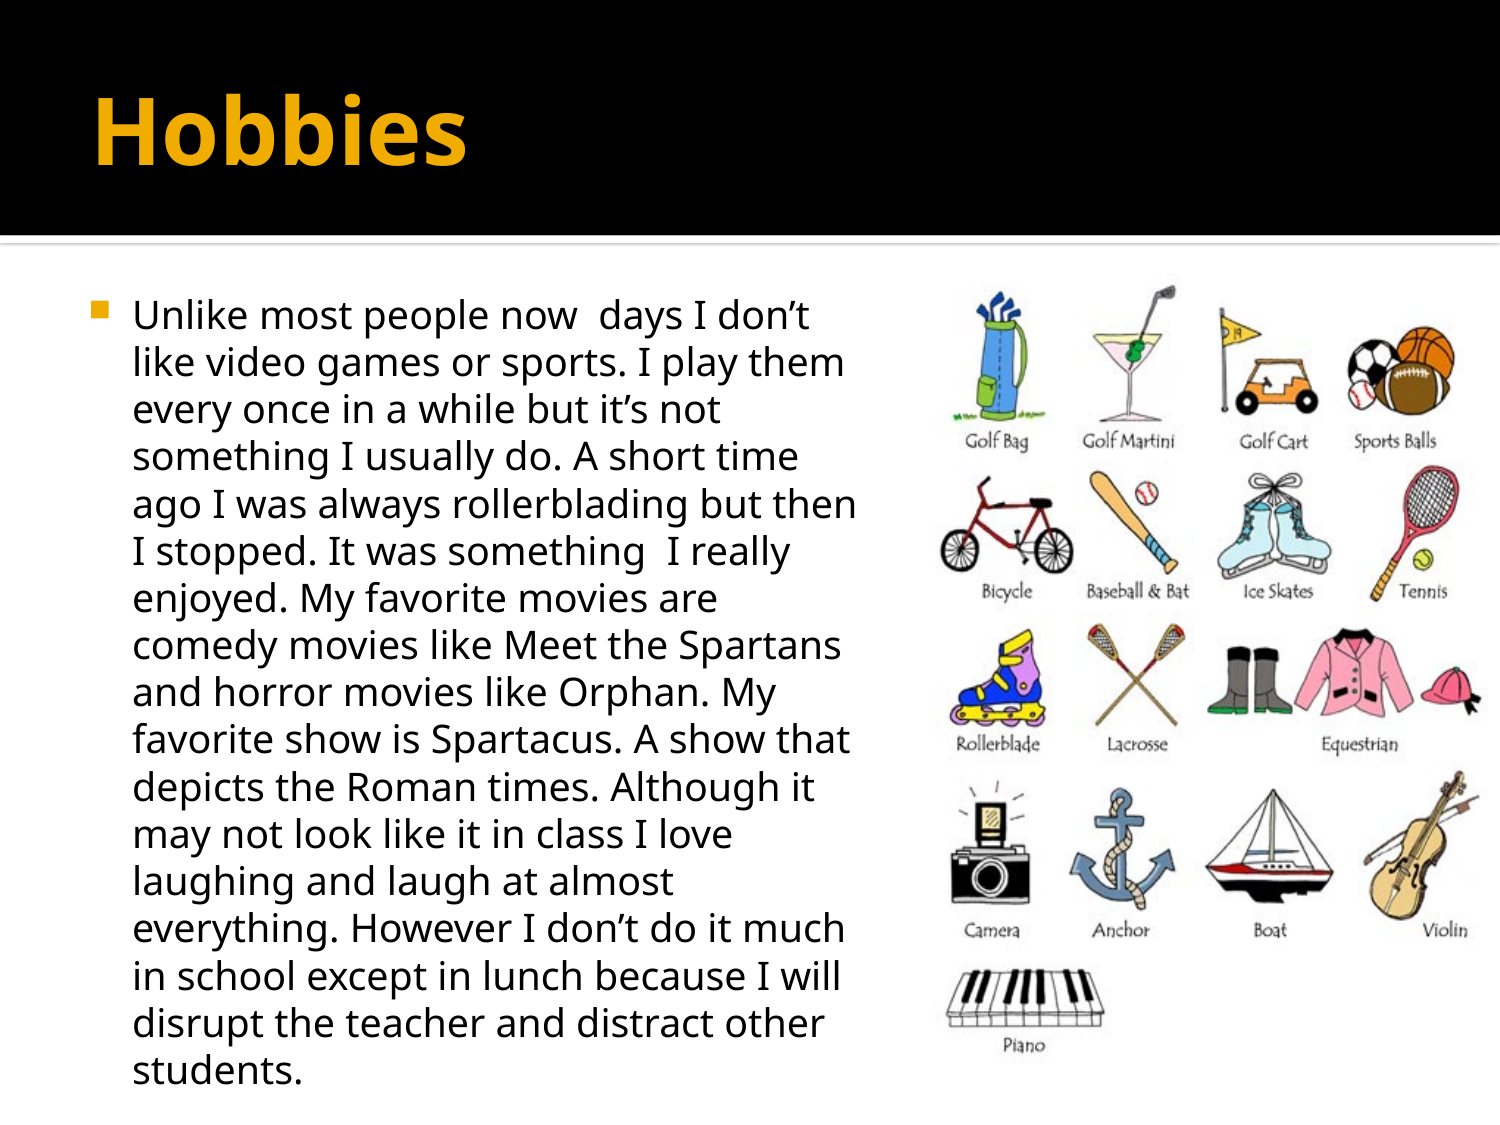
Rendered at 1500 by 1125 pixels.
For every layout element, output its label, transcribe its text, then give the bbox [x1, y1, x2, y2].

list Unlike most people now days I don’t like video games or sports. I play them every once in a while but it’s not something I usually do. A short time ago I was always rollerblading but then I stopped. It was something I really enjoyed. My favorite movies are comedy movies like Meet the Spartans and horror movies like Orphan. My favorite show is Spartacus. A show that depicts the Roman times. Although it may not look like it in class I love laughing and laugh at almost everything. However I don’t do it much in school except in lunch because I will disrupt the teacher and distract other students. [62, 275, 875, 1100]
title Hobbies [75, 25, 1425, 231]
picture [912, 262, 1500, 1082]
